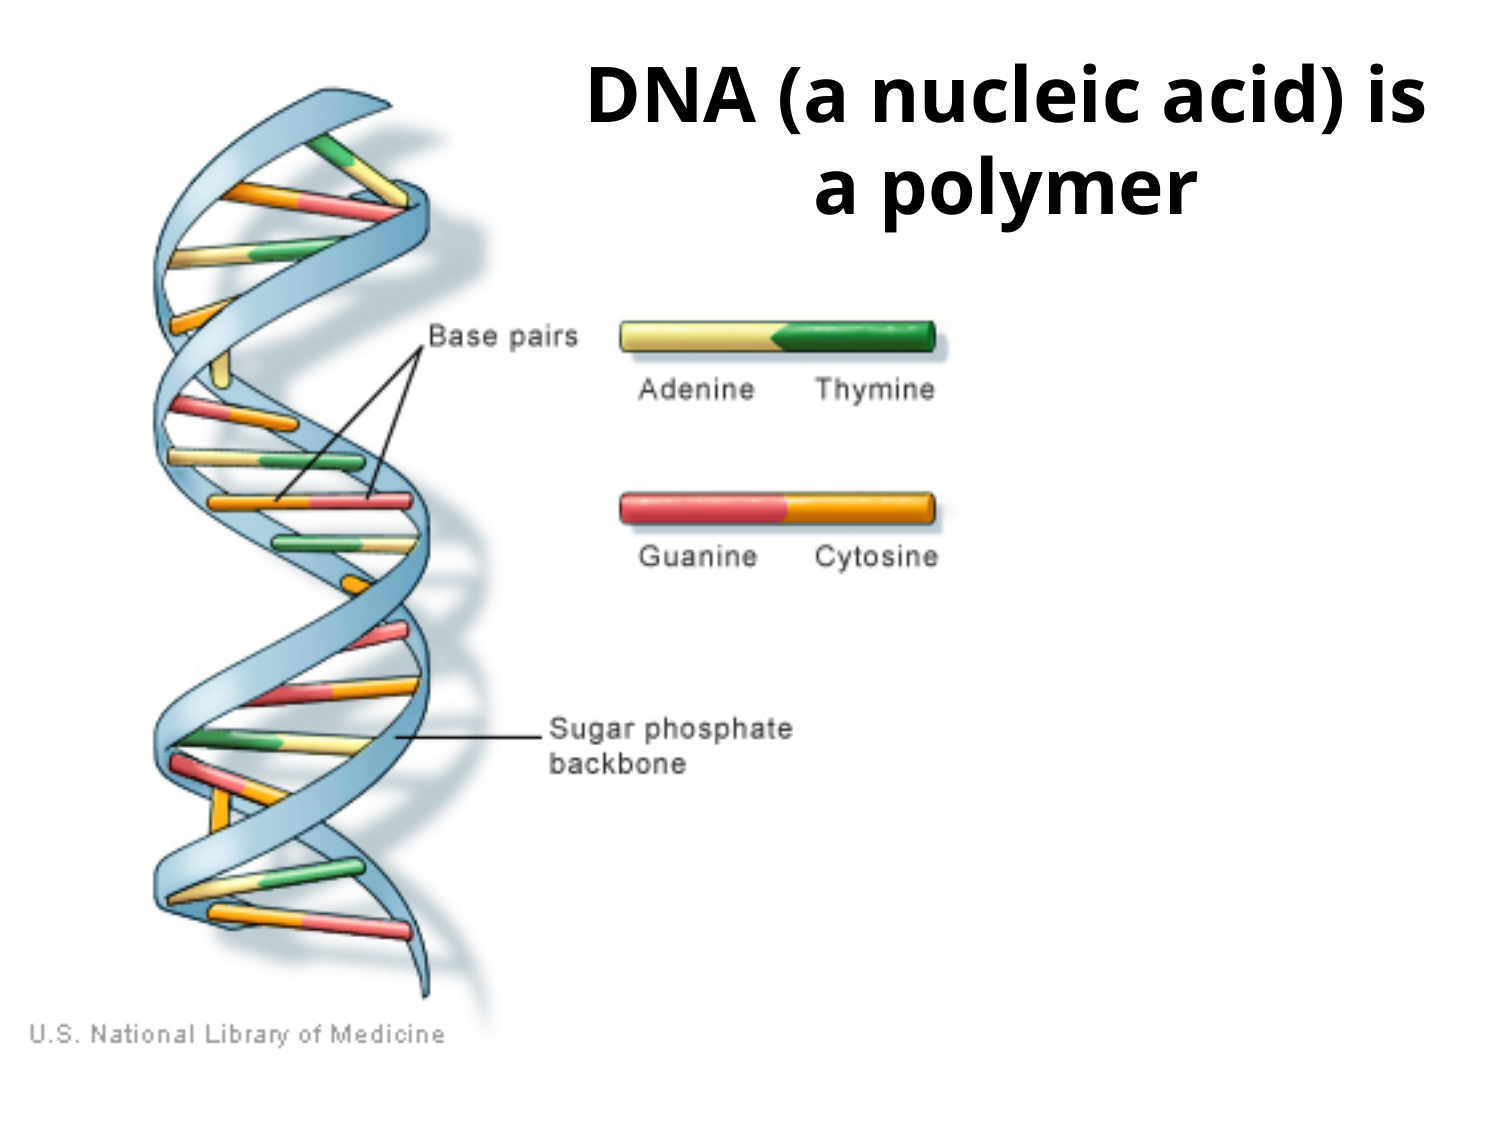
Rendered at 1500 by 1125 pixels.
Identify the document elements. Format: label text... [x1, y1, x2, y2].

title DNA (a nucleic acid) is a polymer [1075, 37, 1463, 238]
picture [4, 0, 1070, 1065]
